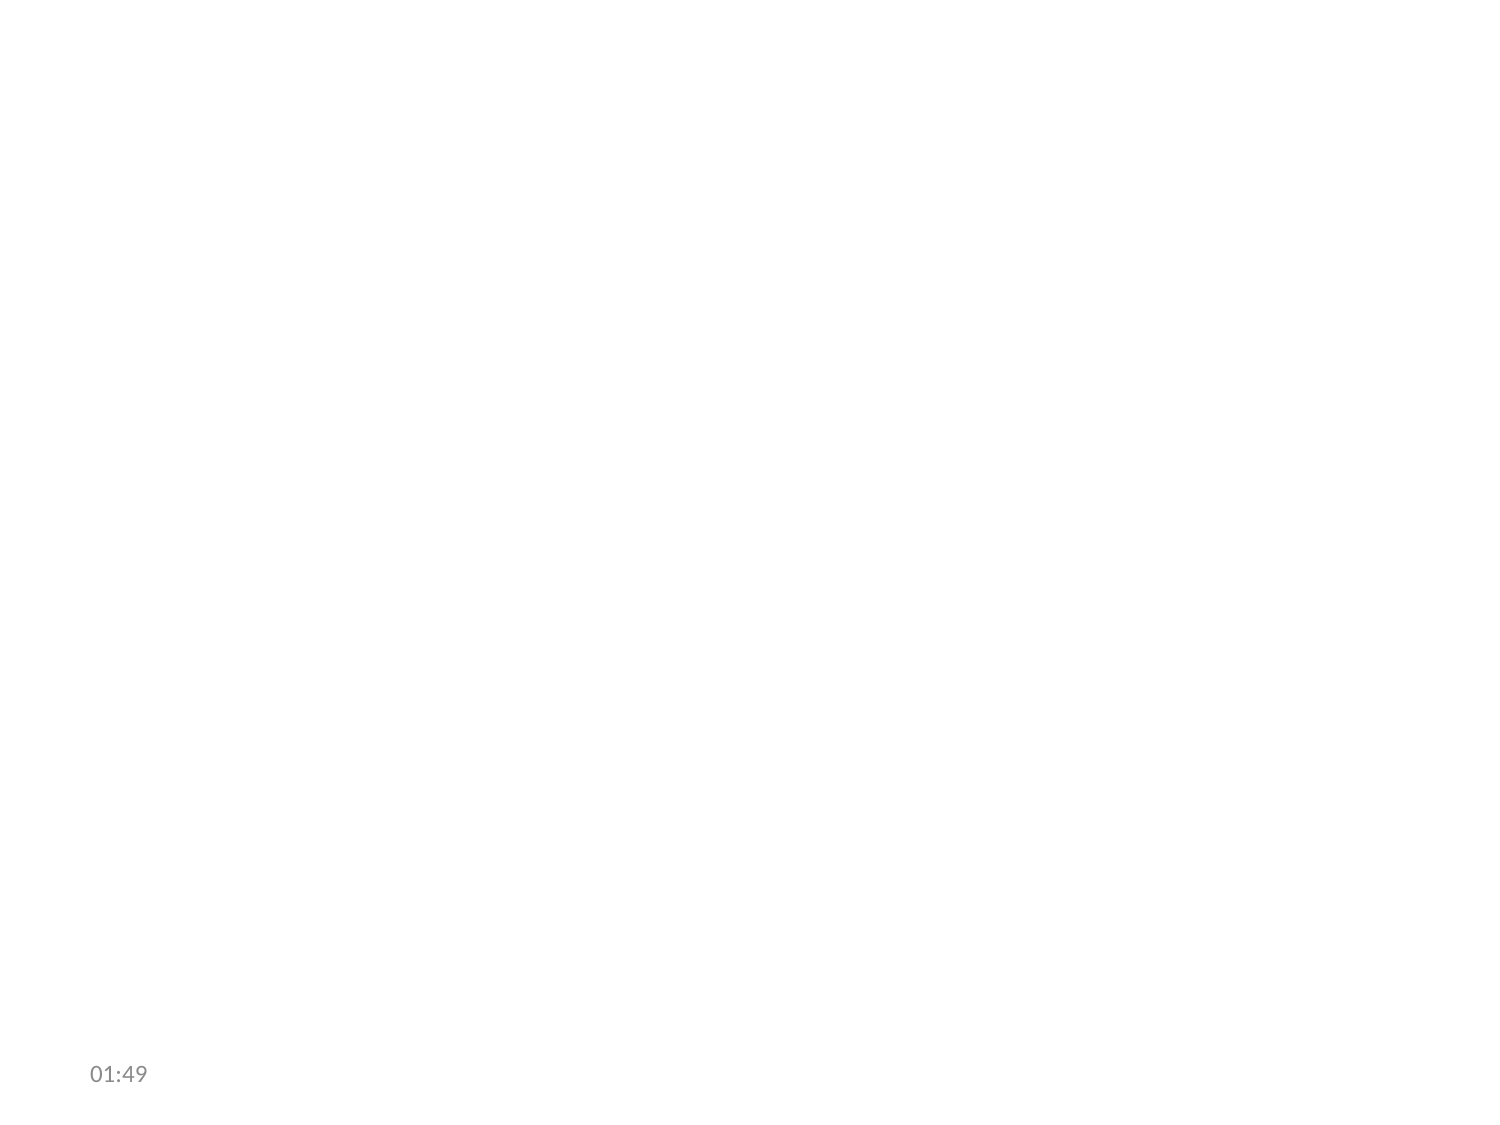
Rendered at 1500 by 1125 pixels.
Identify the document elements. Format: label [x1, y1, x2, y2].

slide_number [75, 1042, 425, 1103]
